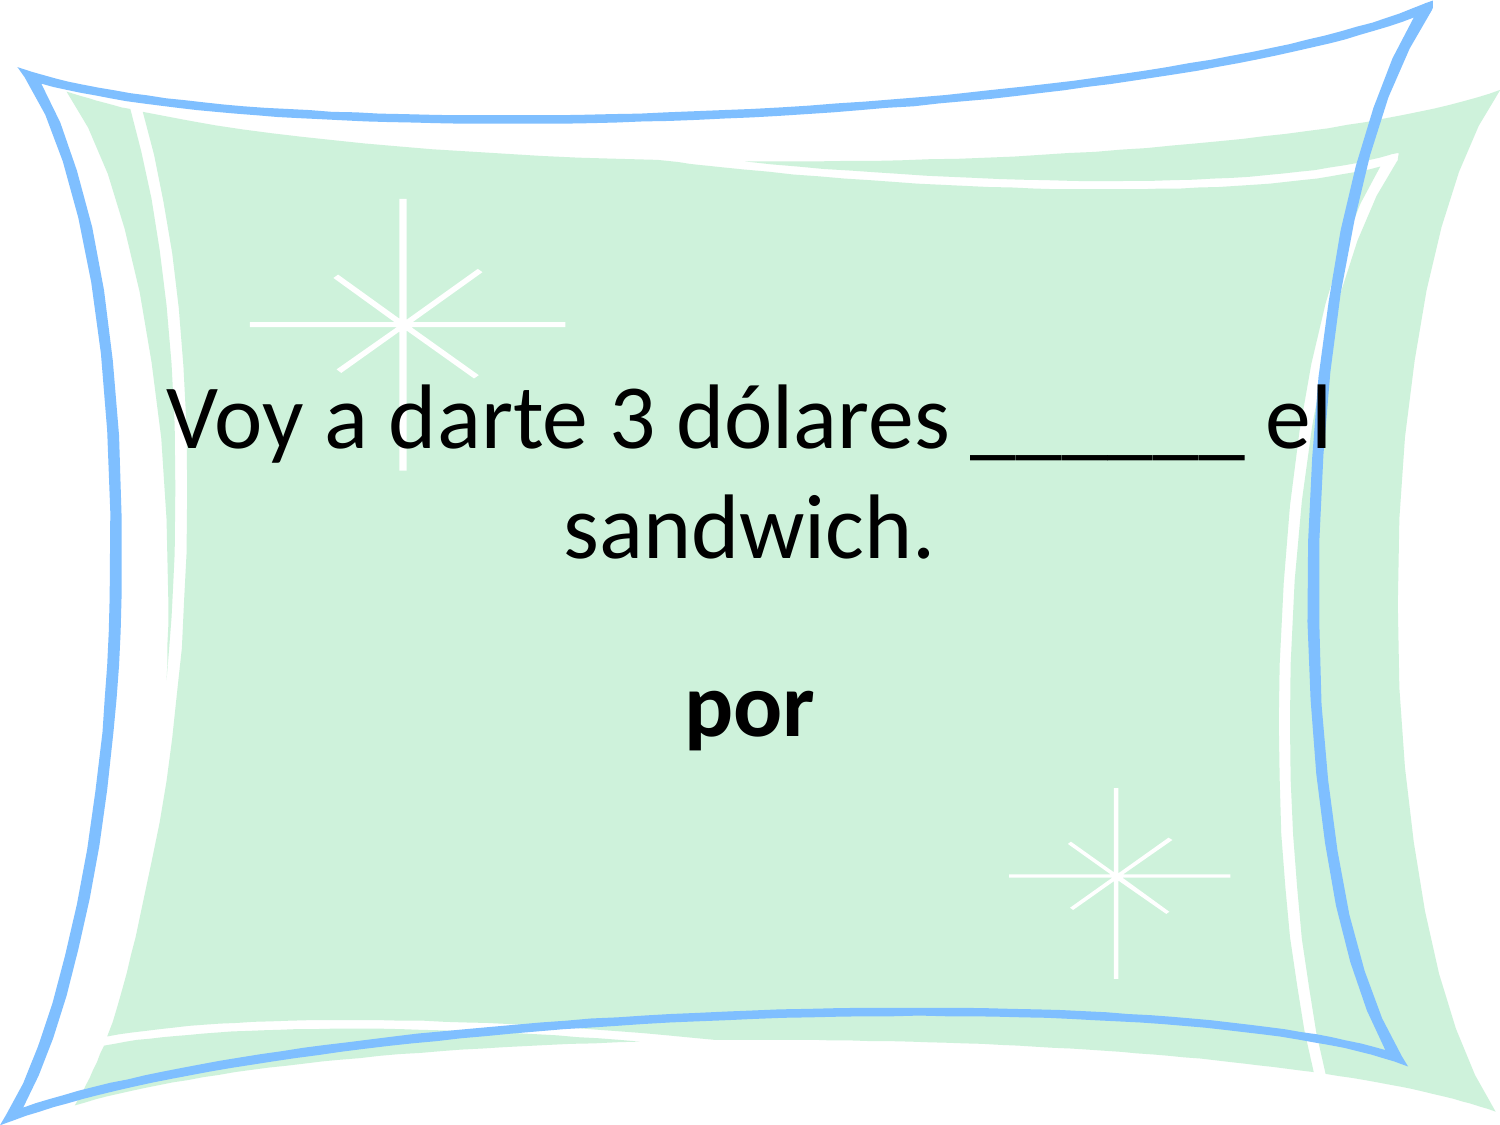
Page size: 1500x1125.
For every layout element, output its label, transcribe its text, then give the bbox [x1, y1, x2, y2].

text_box por [224, 637, 1275, 925]
text_box Voy a darte 3 dólares ______ el sandwich. [112, 349, 1388, 591]
